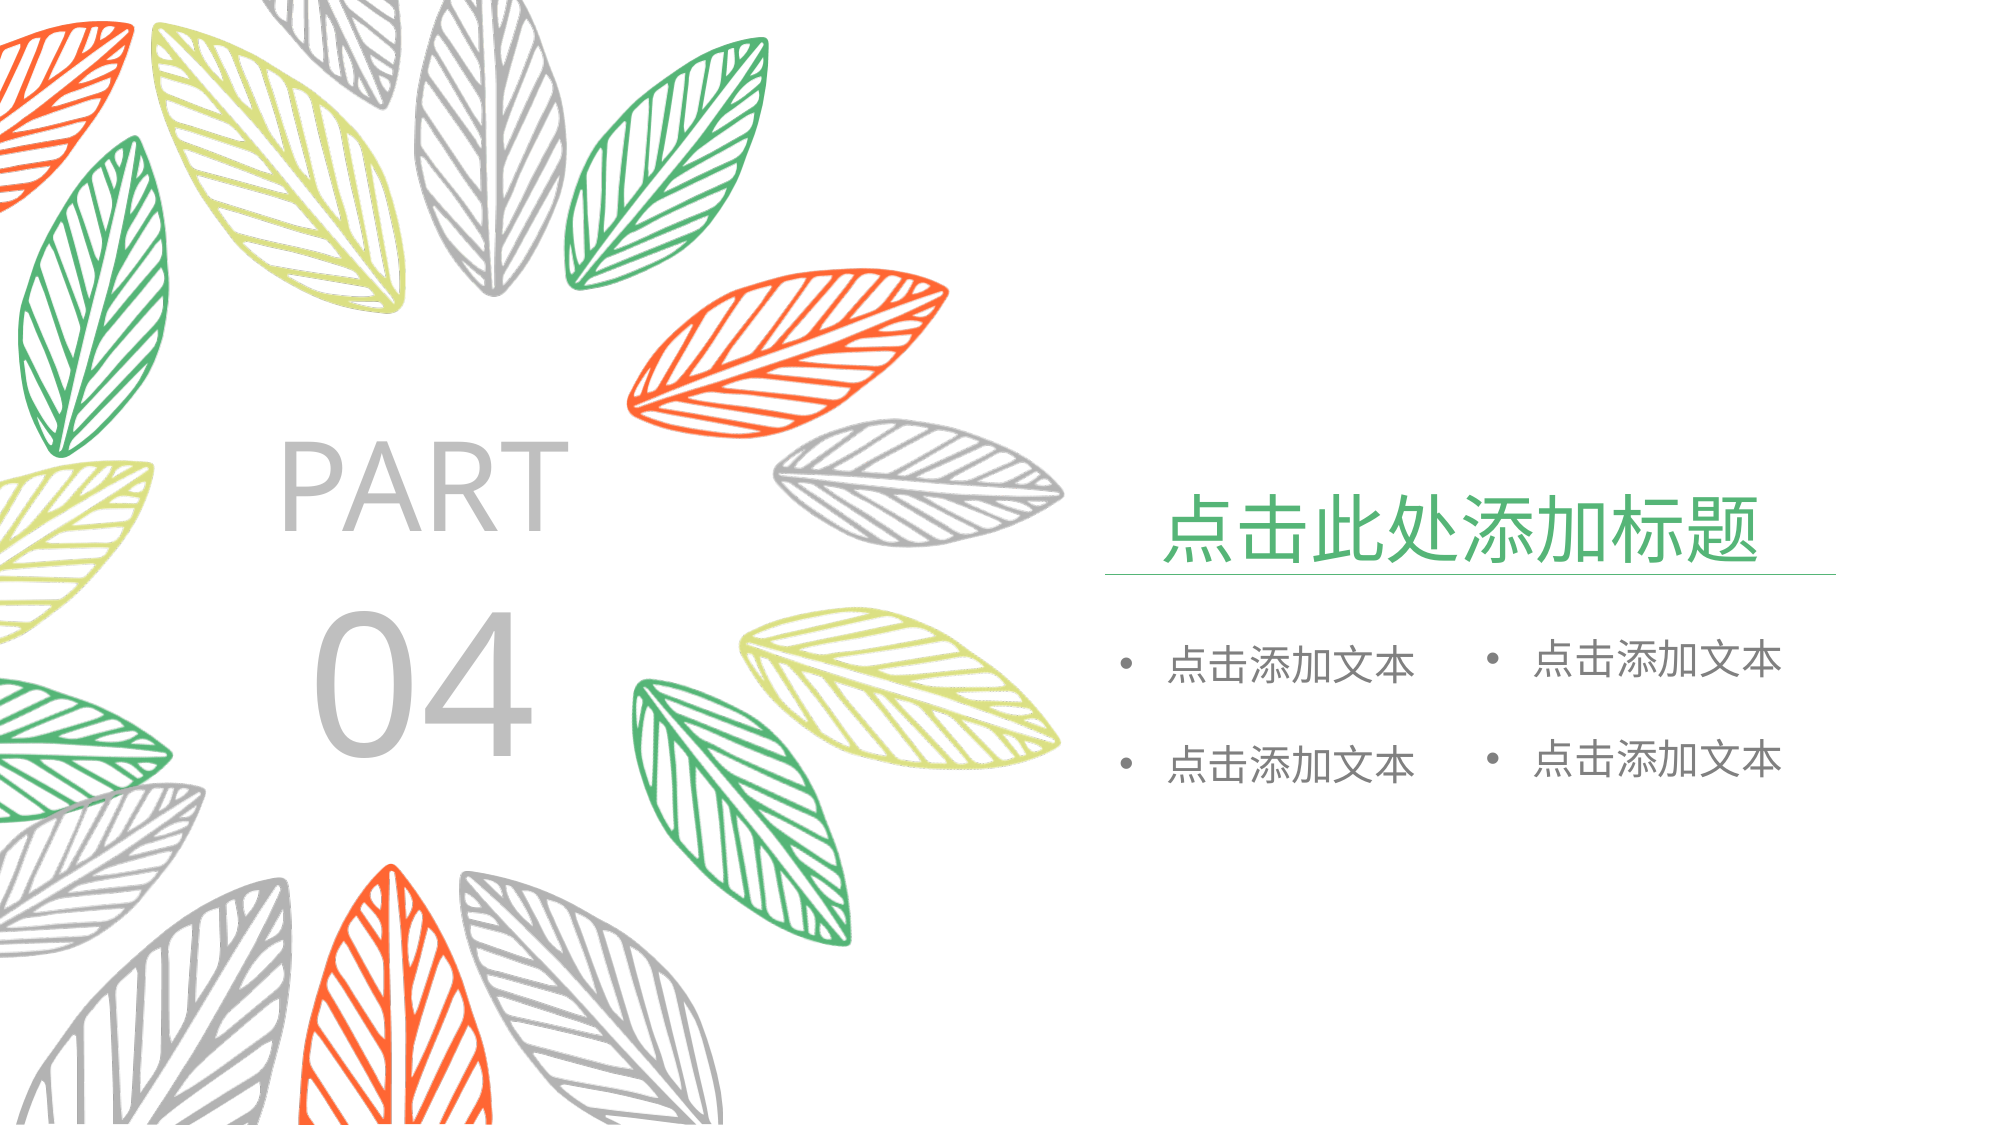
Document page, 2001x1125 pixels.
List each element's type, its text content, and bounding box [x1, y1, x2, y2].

text_box 点击添加文本 点击添加文本 [1470, 575, 1804, 791]
picture [0, 0, 1106, 1125]
text_box 点击添加文本 点击添加文本 [1104, 580, 1465, 796]
text_box 点击此处添加标题 [1145, 474, 1918, 580]
text_box PART 04 [296, 459, 610, 804]
